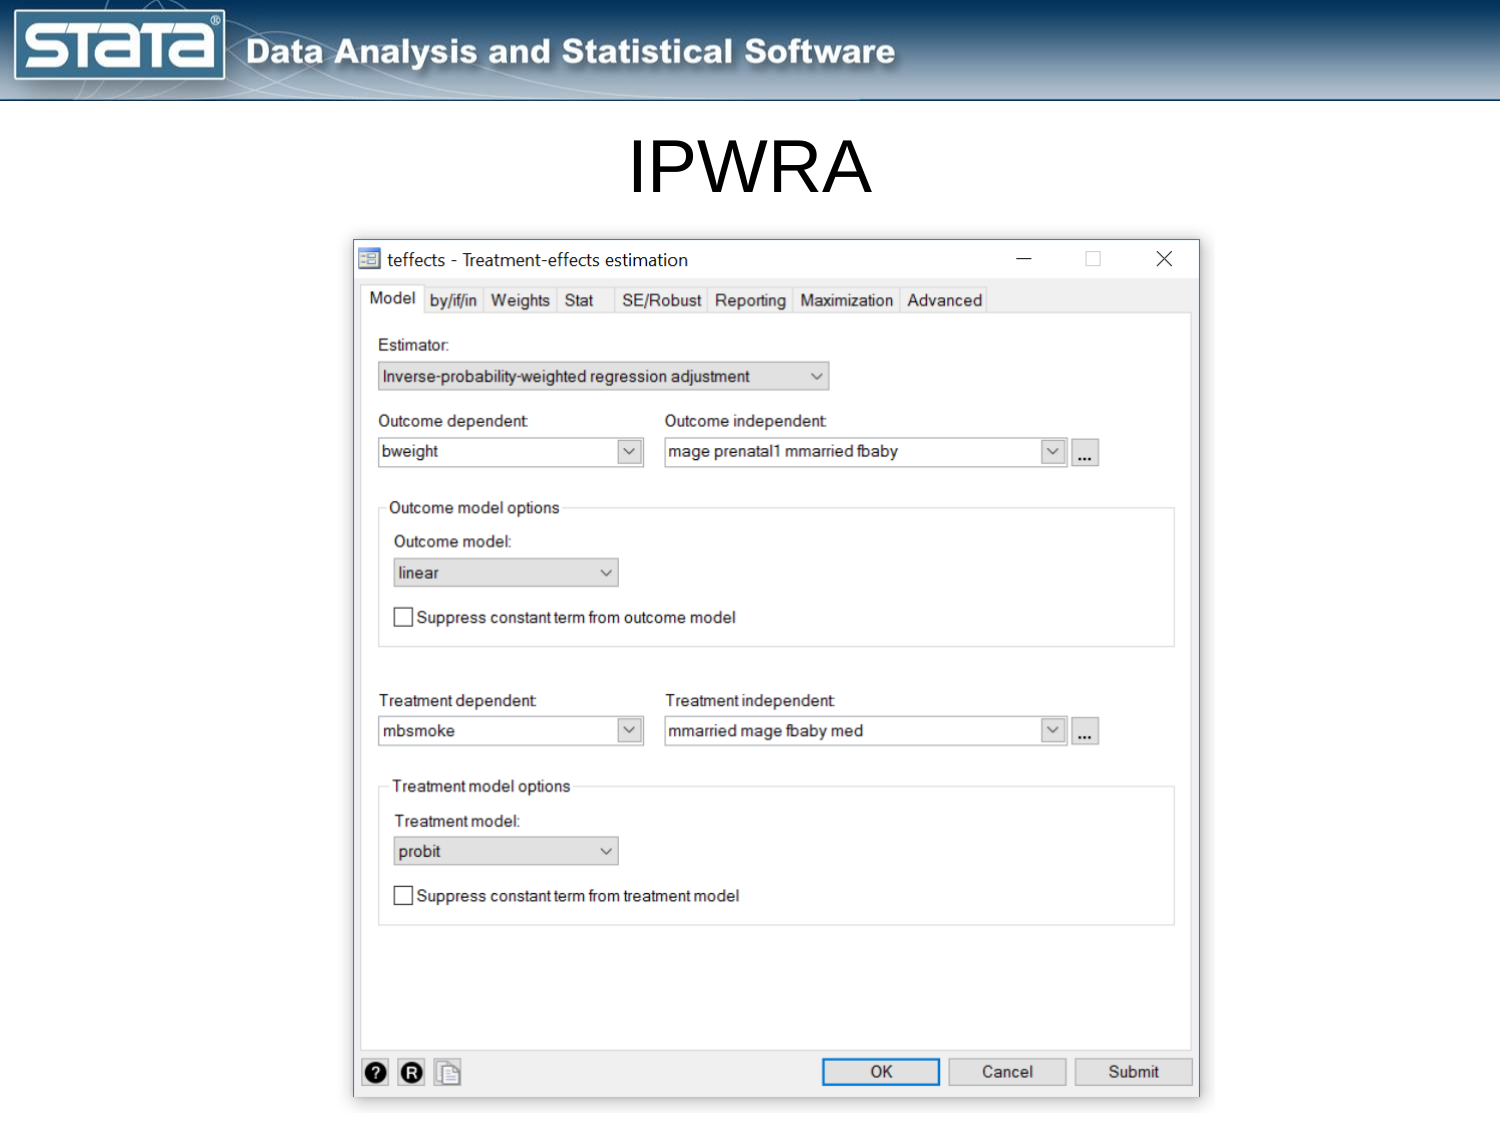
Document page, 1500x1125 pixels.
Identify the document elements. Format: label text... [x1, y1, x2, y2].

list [337, 224, 1216, 1113]
picture [0, 0, 1500, 102]
title IPWRA [0, 108, 1500, 225]
